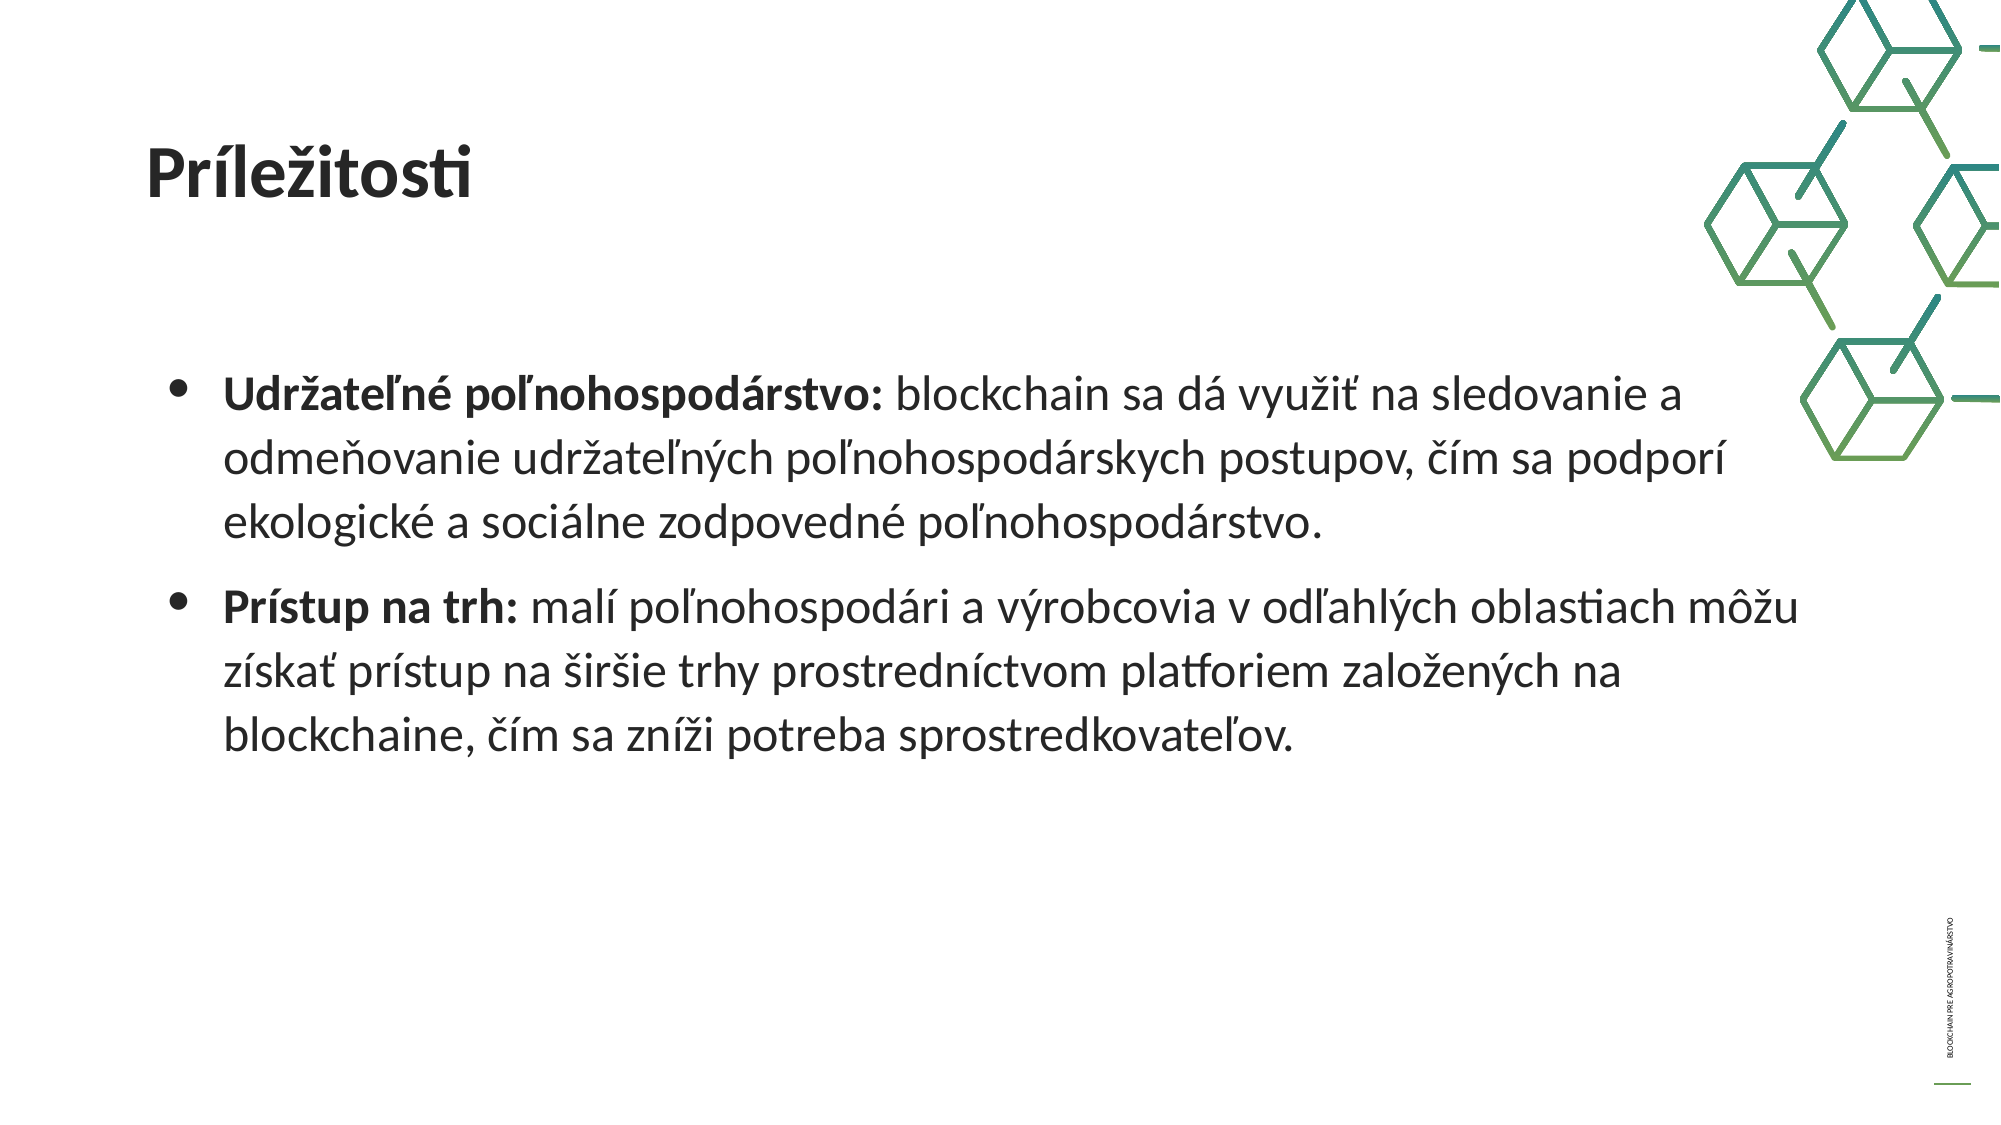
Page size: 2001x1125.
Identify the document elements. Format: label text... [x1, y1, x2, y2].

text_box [1703, 0, 2000, 462]
list Udržateľné poľnohospodárstvo: blockchain sa dá využiť na sledovanie a odmeňovanie udržateľných poľnohospodárskych postupov, čím sa podporí ekologické a sociálne zodpovedné poľnohospodárstvo. Prístup na trh: malí poľnohospodári a výrobcovia v odľahlých oblastiach môžu získať prístup na širšie trhy prostredníctvom platforiem založených na blockchaine, čím sa zníži potreba sprostredkovateľov. [151, 348, 1890, 980]
list Príležitosti [130, 124, 1698, 337]
